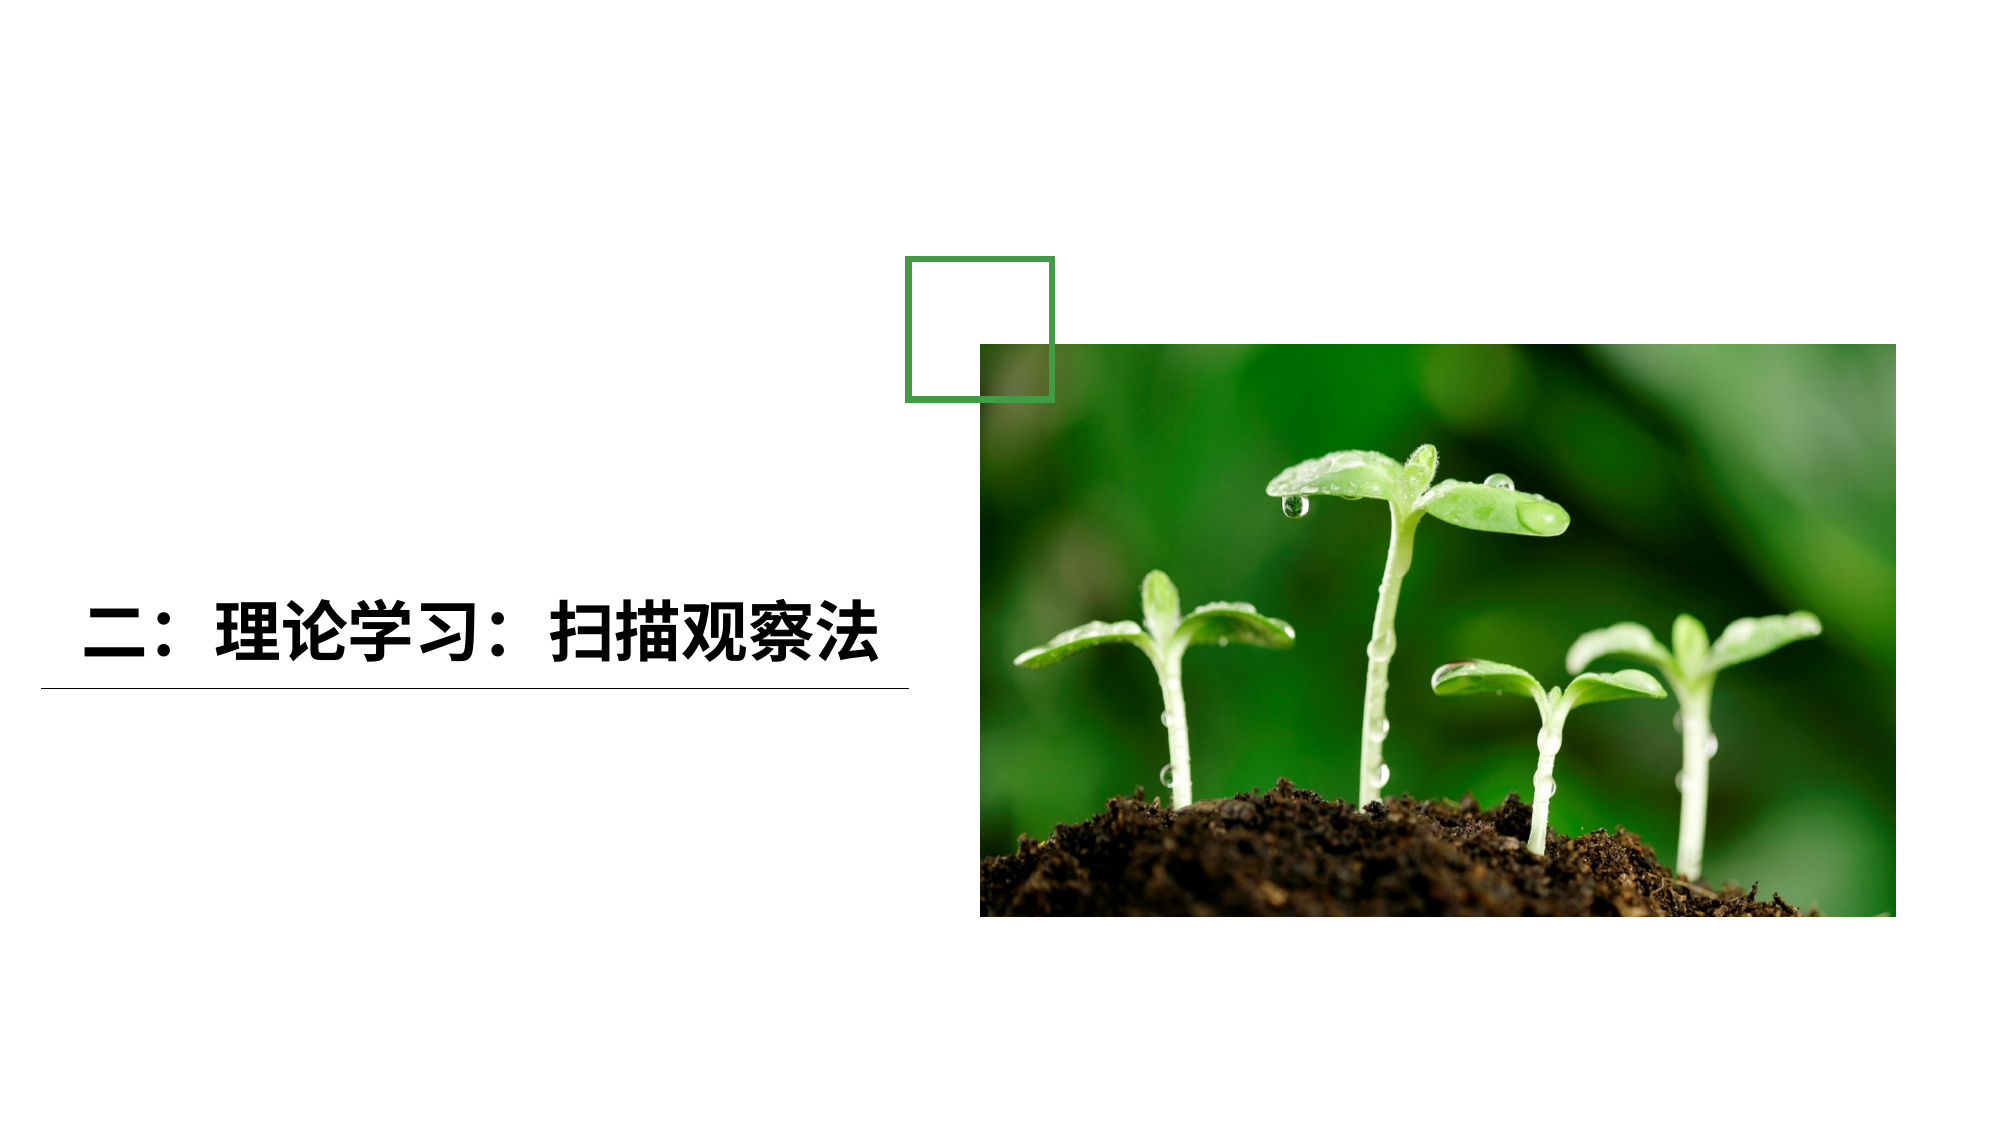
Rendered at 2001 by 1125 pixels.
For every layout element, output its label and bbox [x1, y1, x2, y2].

text_box [907, 258, 1053, 401]
text_box [41, 582, 932, 689]
picture [980, 344, 1896, 917]
